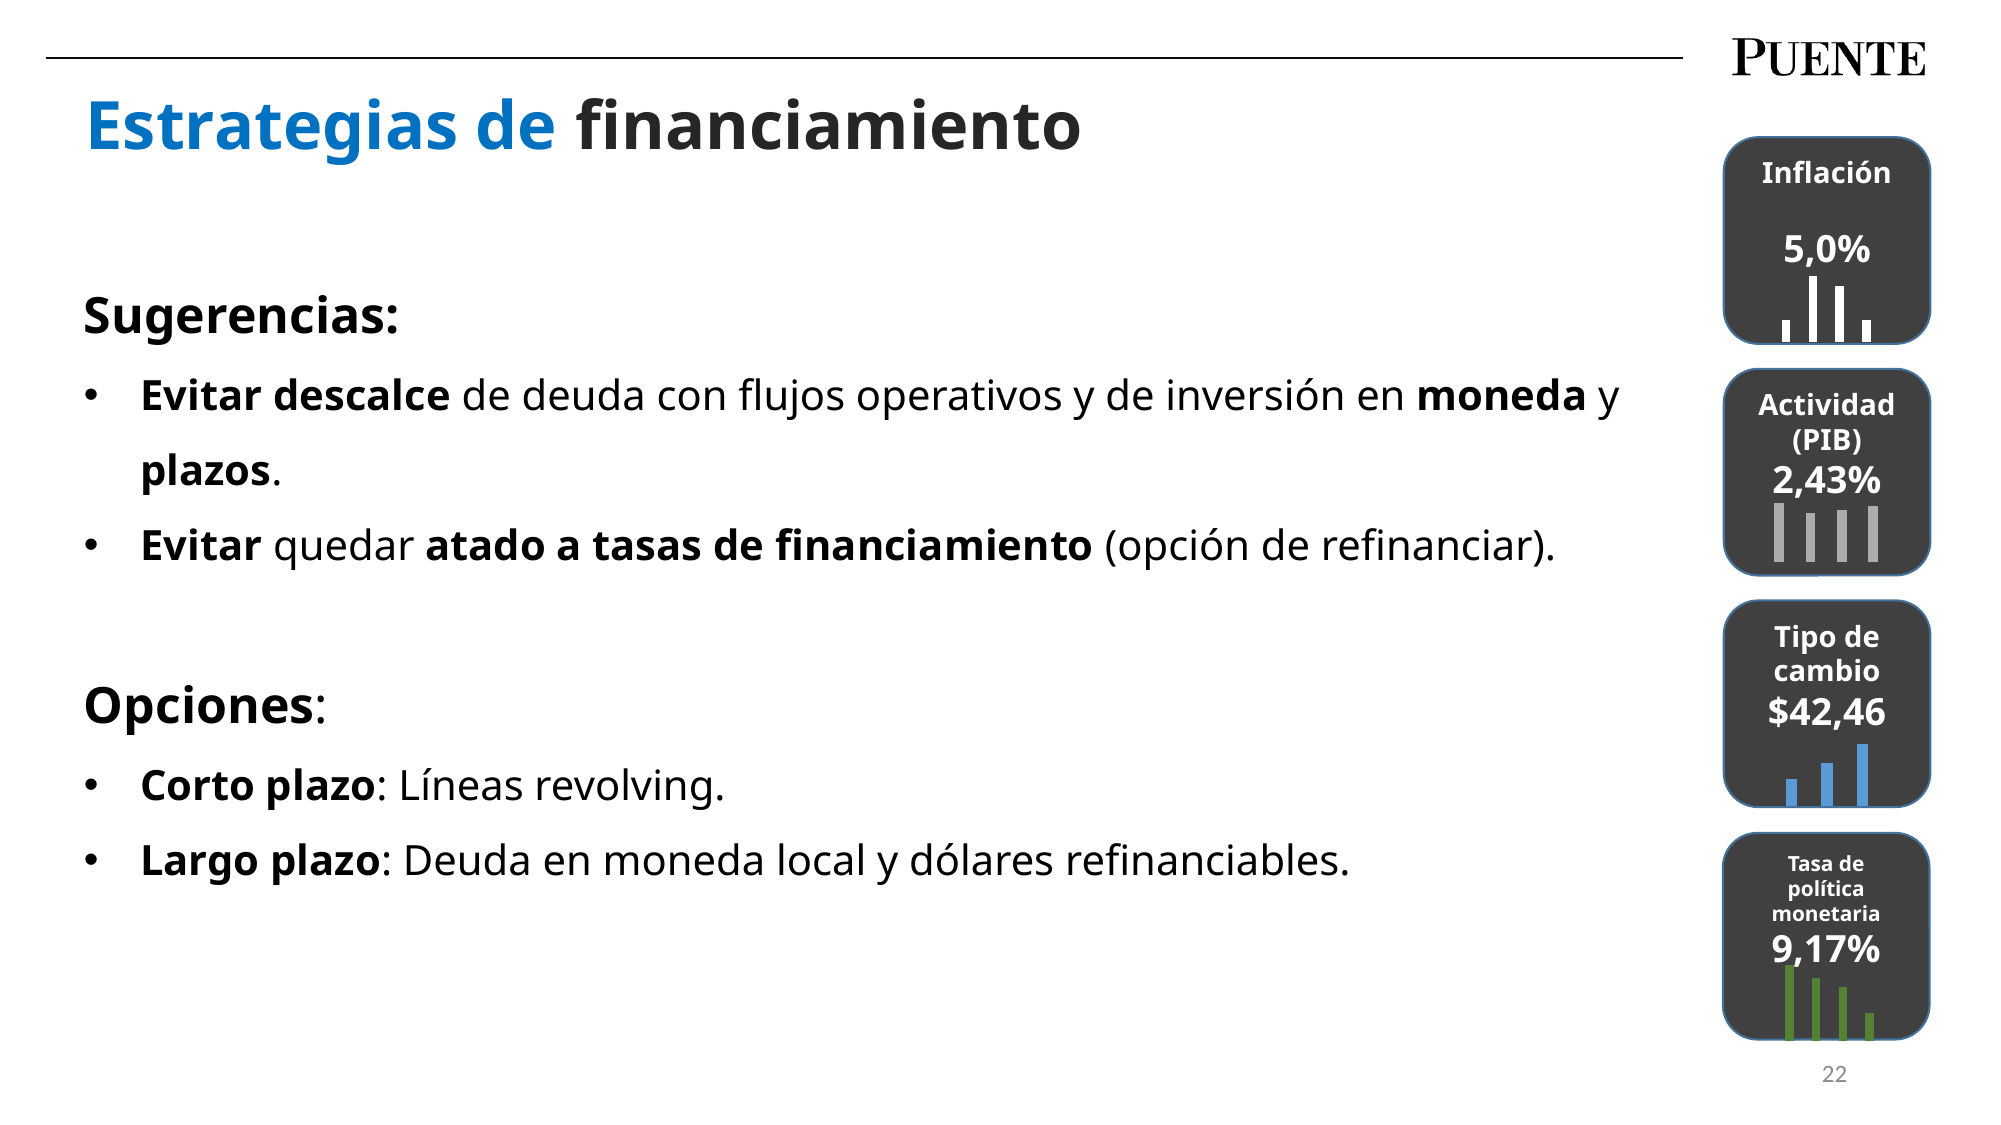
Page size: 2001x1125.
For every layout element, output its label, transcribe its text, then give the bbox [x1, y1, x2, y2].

chart [1760, 499, 1892, 576]
slide_number 22 [1412, 1042, 1863, 1103]
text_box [1723, 600, 1931, 808]
text_box Actividad (PIB) 2,43% [1722, 367, 1932, 577]
text_box Estrategias de financiamiento [83, 80, 1900, 163]
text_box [1723, 137, 1931, 344]
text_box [1722, 832, 1930, 1043]
picture [1722, 29, 1937, 87]
text_box Sugerencias: Evitar descalce de deuda con flujos operativos y de inversión en moneda y plazos. Evitar quedar atado a tasas de financiamiento (opción de refinanciar). Opciones: Corto plazo: Líneas revolving. Largo plazo: Deuda en moneda local y dólares refinanciables. [83, 252, 1642, 884]
